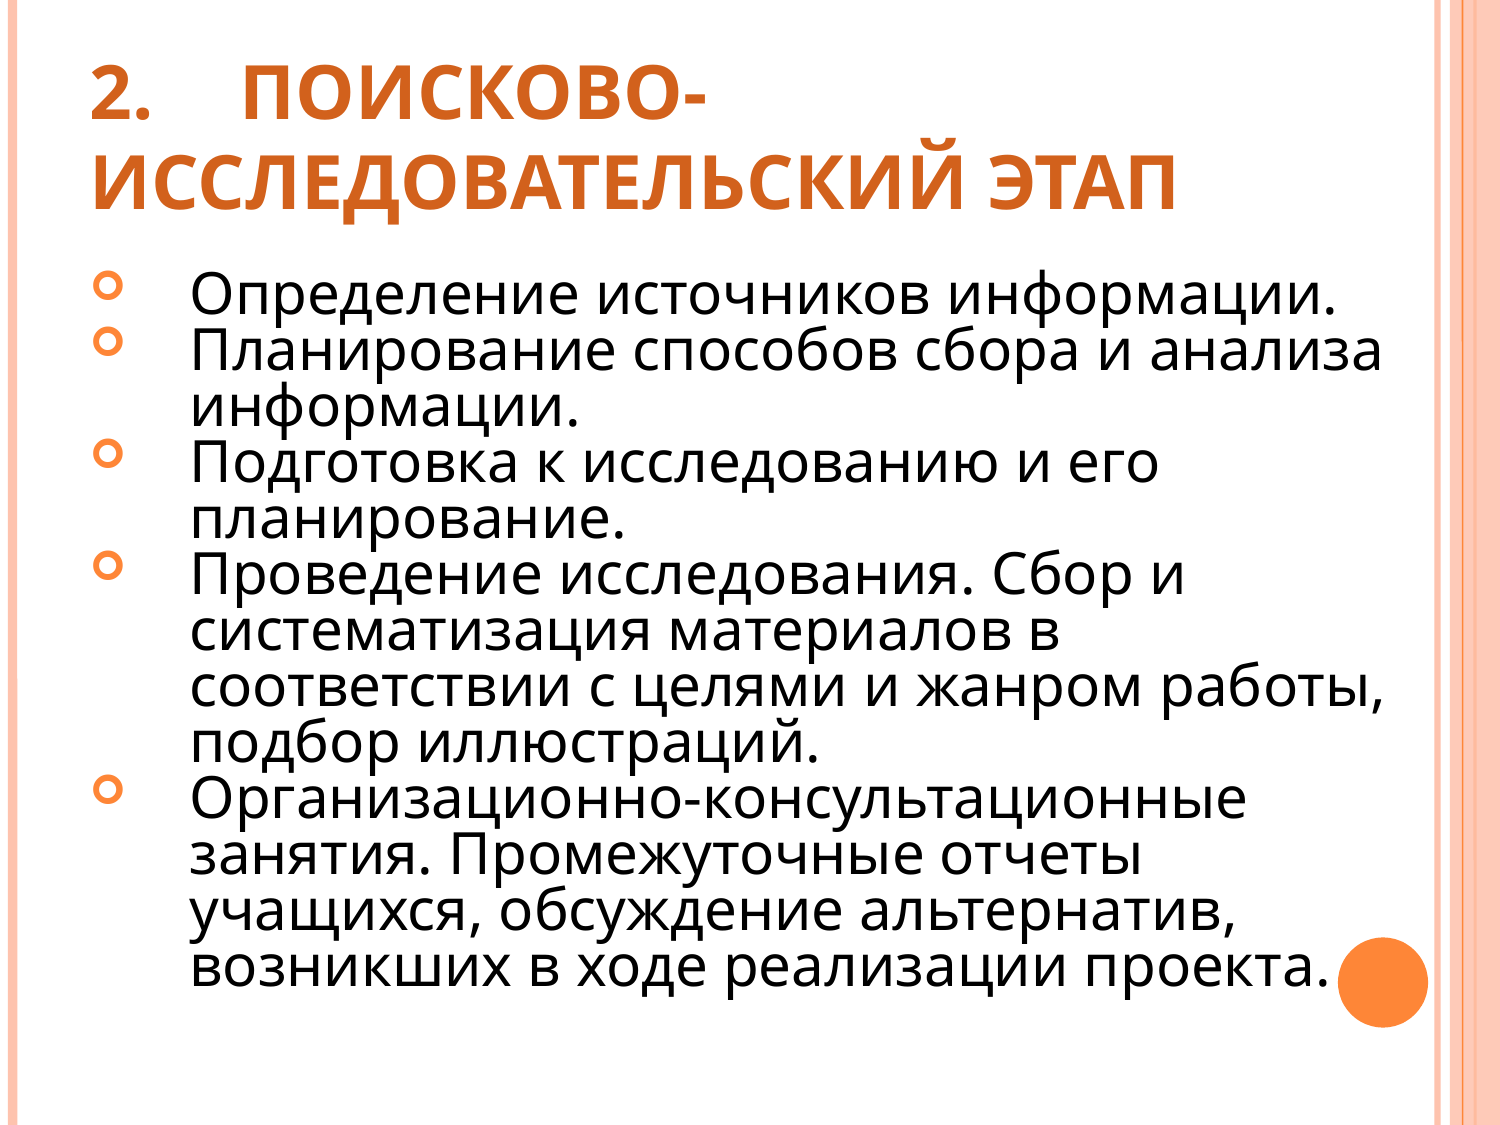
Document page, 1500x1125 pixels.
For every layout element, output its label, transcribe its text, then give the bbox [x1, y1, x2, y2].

text_box Определение источников информации. Планирование способов сбора и анализа информации. Подготовка к исследованию и его планирование. Проведение исследования. Сбор и систематизация материалов в соответствии с целями и жанром работы, подбор иллюстраций. Организационно-консультационные занятия. Промежуточные отчеты учащихся, обсуждение альтернатив, возникших в ходе реализации проекта. [74, 262, 1425, 1094]
text_box 2. ПОИСКОВО-ИССЛЕДОВАТЕЛЬСКИЙ ЭТАП [74, 45, 1300, 233]
